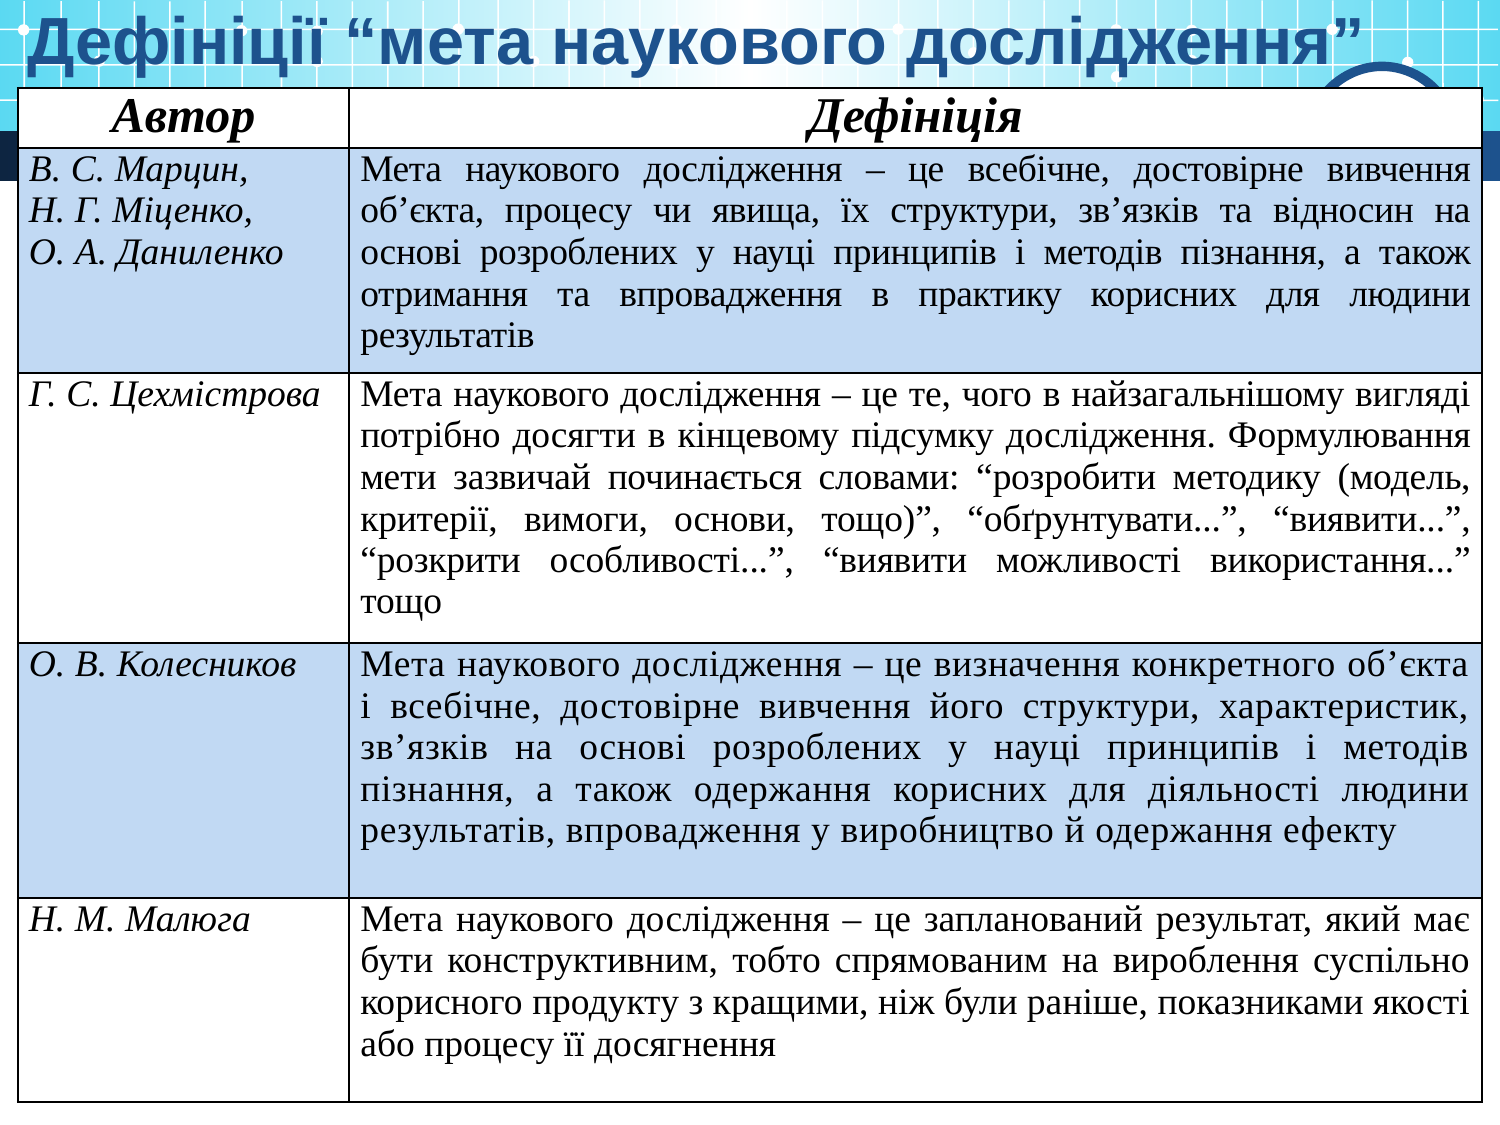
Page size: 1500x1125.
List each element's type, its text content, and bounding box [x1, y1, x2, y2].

table_cell Мета наукового дослідження – це запланований результат, який має бути конструктивним, тобто спрямованим на вироблення суспільно корисного продукту з кращими, ніж були раніше, показниками якості або процесу її досягнення [350, 899, 1481, 1101]
table_cell В. С. Марцин, Н. Г. Міценко, О. А. Даниленко [19, 149, 348, 372]
table_header Дефініція [350, 89, 1481, 147]
table_cell Г. С. Цехмістрова [19, 374, 348, 642]
table_cell Н. М. Малюга [19, 899, 348, 1101]
table_cell Мета наукового дослідження – це визначення конкретного об’єкта і всебічне, достовірне вивчення його структури, характеристик, зв’язків на основі розроблених у науці принципів і методів пізнання, а також одержання корисних для діяльності людини результатів, впровадження у виробництво й одержання ефекту [350, 644, 1481, 897]
table_cell Мета наукового дослідження – це всебічне, достовірне вивчення об’єкта, процесу чи явища, їх структури, зв’язків та відносин на основі розроблених у науці принципів і методів пізнання, а також отримання та впровадження в практику корисних для людини результатів [350, 149, 1481, 372]
table_header Автор [19, 89, 348, 147]
text_box Дефініції “мета наукового дослідження” [0, 0, 1447, 87]
table_cell Мета наукового дослідження – це те, чого в найзагальнішому вигляді потрібно досягти в кінцевому підсумку дослідження. Формулювання мети зазвичай починається словами: “розробити методику (модель, критерії, вимоги, основи, тощо)”, “обґрунтувати...”, “виявити...”, “розкрити особливості...”, “виявити можливості використання...” тощо [350, 374, 1481, 642]
table_cell О. В. Колесников [19, 644, 348, 897]
